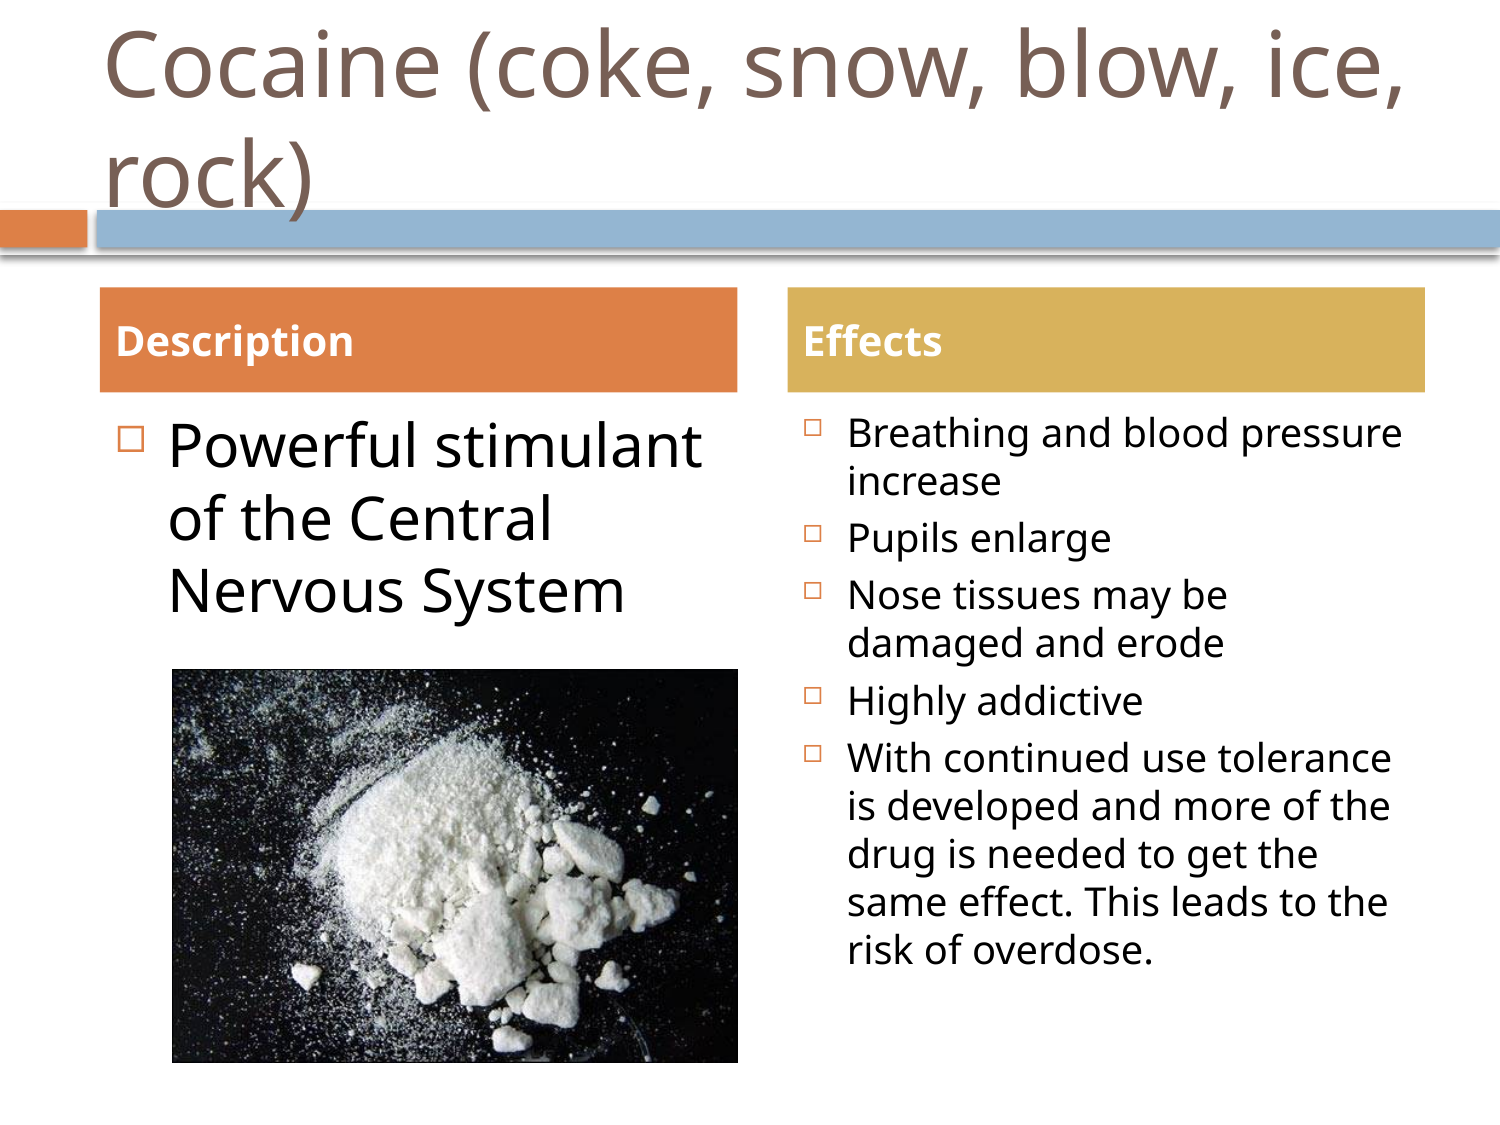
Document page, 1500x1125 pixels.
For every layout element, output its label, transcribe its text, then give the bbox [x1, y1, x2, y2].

list Effects [787, 287, 1425, 393]
list Description [99, 287, 738, 393]
title Cocaine (coke, snow, blow, ice, rock) [87, 44, 1425, 188]
list Powerful stimulant of the Central Nervous System [99, 399, 738, 988]
list Breathing and blood pressure increase Pupils enlarge Nose tissues may be damaged and erode Highly addictive With continued use tolerance is developed and more of the drug is needed to get the same effect. This leads to the risk of overdose. [787, 399, 1425, 988]
picture [172, 668, 738, 1064]
